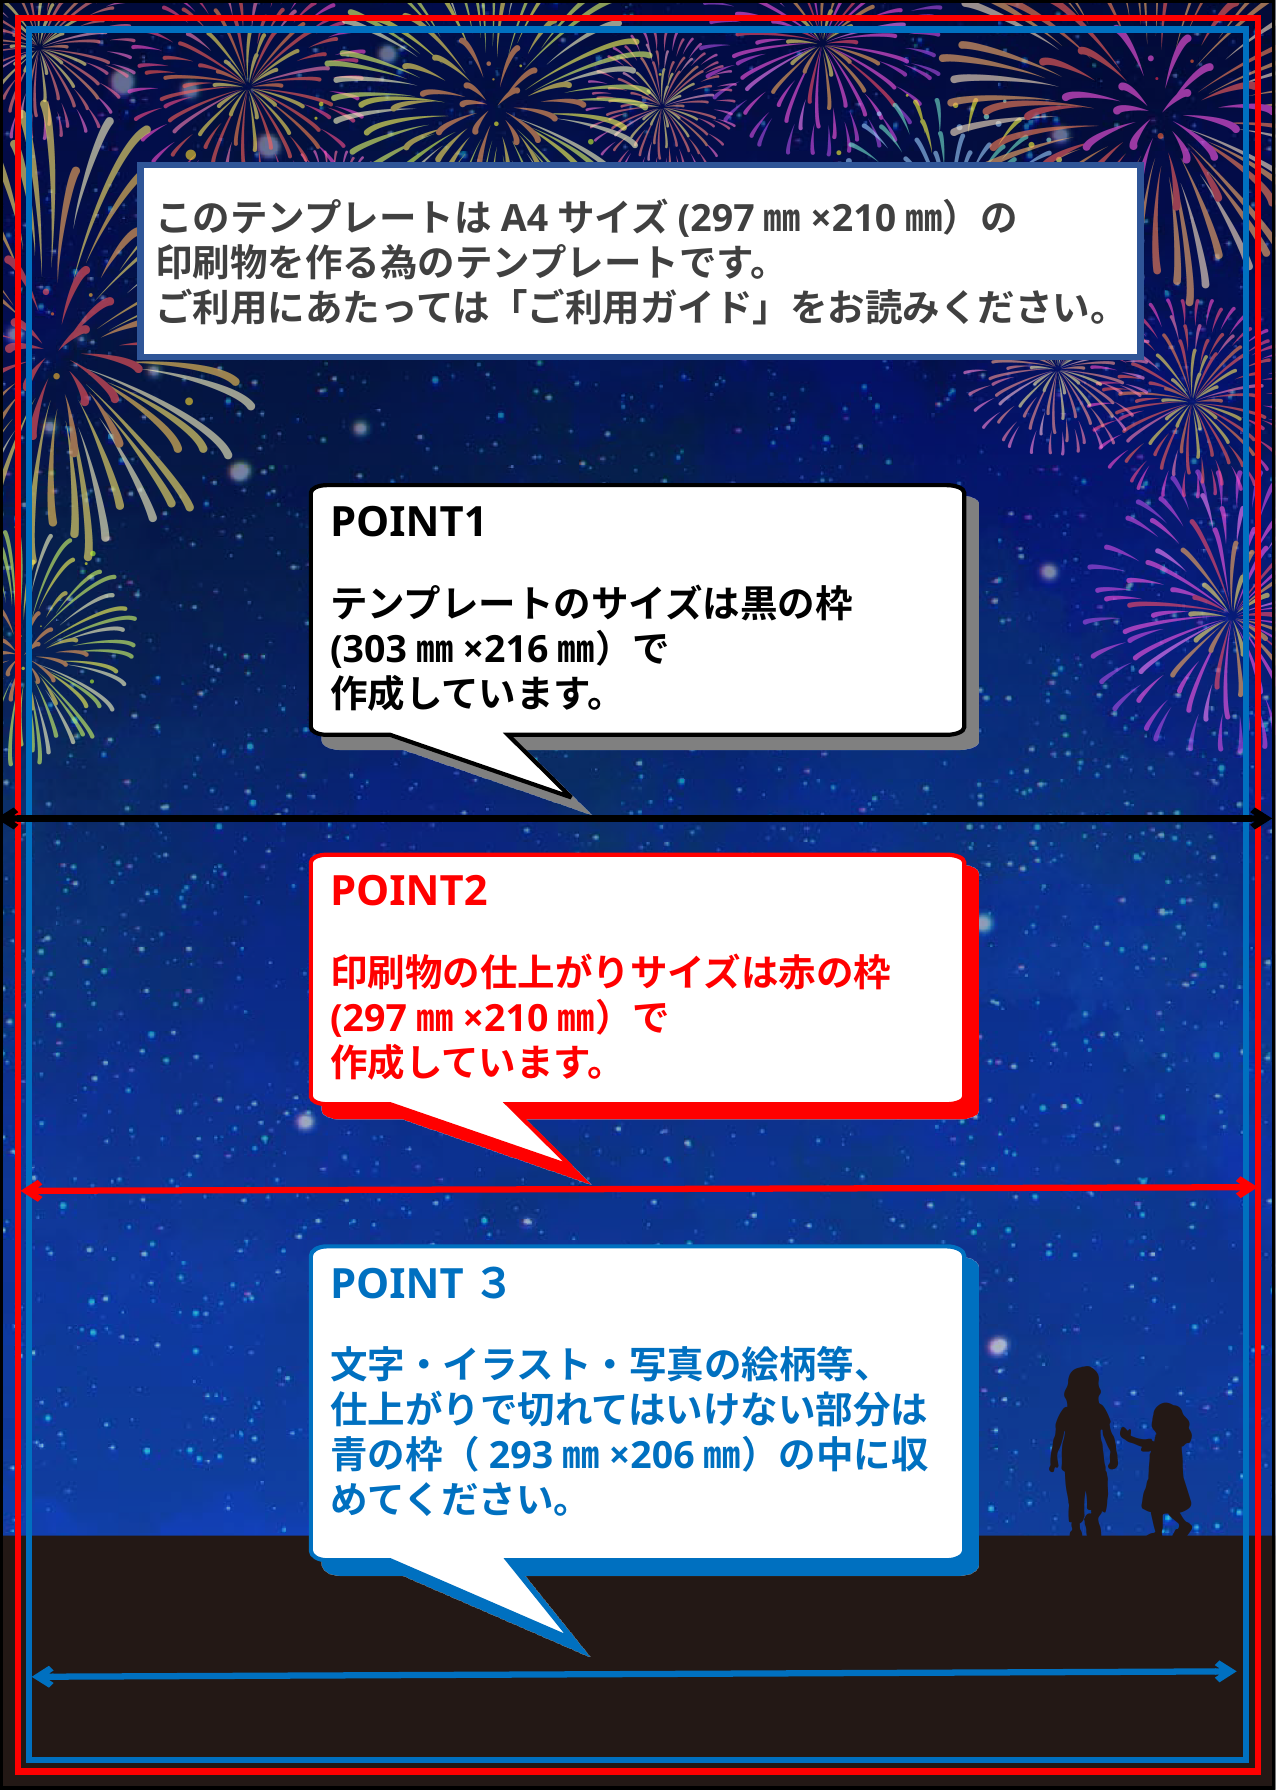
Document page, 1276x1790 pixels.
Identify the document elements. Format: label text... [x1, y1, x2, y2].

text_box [31, 1671, 1237, 1677]
text_box [17, 17, 1259, 815]
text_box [20, 1187, 1258, 1191]
text_box [28, 28, 1247, 815]
text_box [0, 0, 1276, 1790]
text_box このテンプレートはA4サイズ(297㎜×210㎜）の 印刷物を作る為のテンプレートです。 ご利用にあたっては「ご利用ガイド」をお読みください。 [140, 164, 1142, 358]
text_box [17, 822, 1259, 1773]
text_box POINT３ 文字・イラスト・写真の絵柄等、 仕上がりで切れてはいけない部分は 青の枠（293㎜×206㎜）の中に収めてください。 [310, 1246, 965, 1639]
text_box POINT1 テンプレートのサイズは黒の枠 (303㎜×216㎜）で 作成しています。 [310, 485, 965, 798]
text_box [28, 822, 1247, 1187]
text_box [28, 1191, 1247, 1761]
text_box POINT2 印刷物の仕上がりサイズは赤の枠(297㎜×210㎜）で 作成しています。 [310, 854, 965, 1167]
